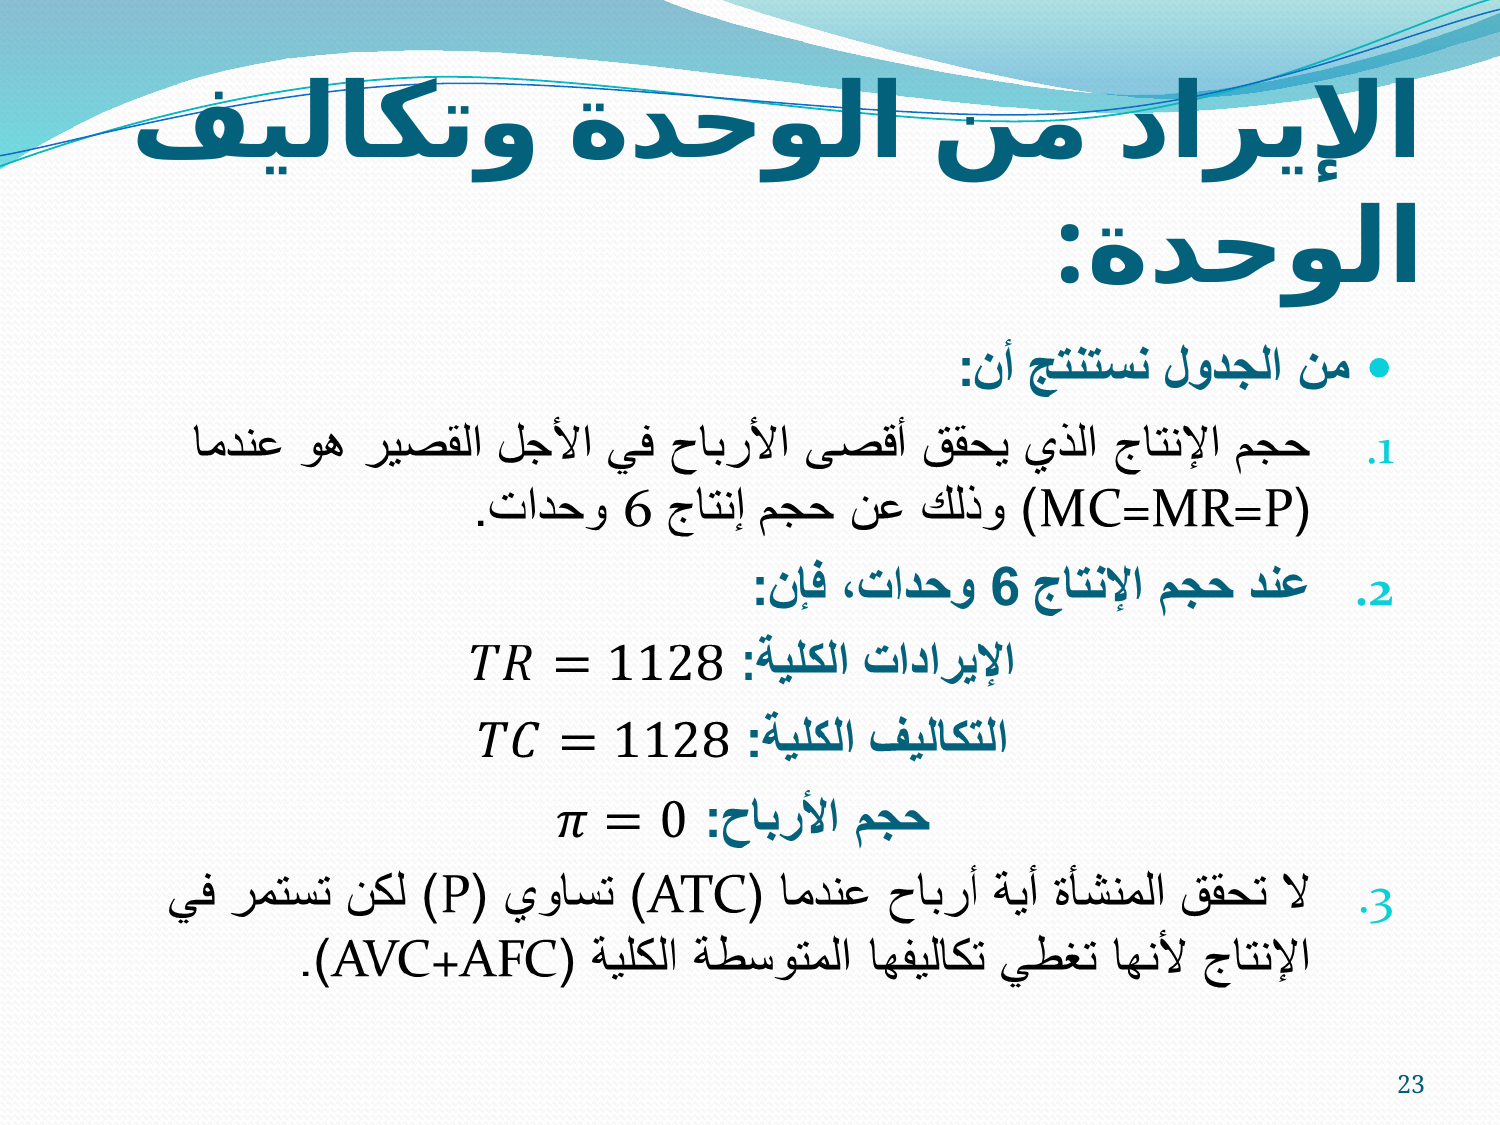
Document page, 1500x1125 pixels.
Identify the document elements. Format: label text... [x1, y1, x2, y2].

list [75, 317, 1425, 1083]
slide_number 23 [1299, 1042, 1425, 1103]
title الإيراد من الوحدة وتكاليف الوحدة: [75, 115, 1425, 303]
